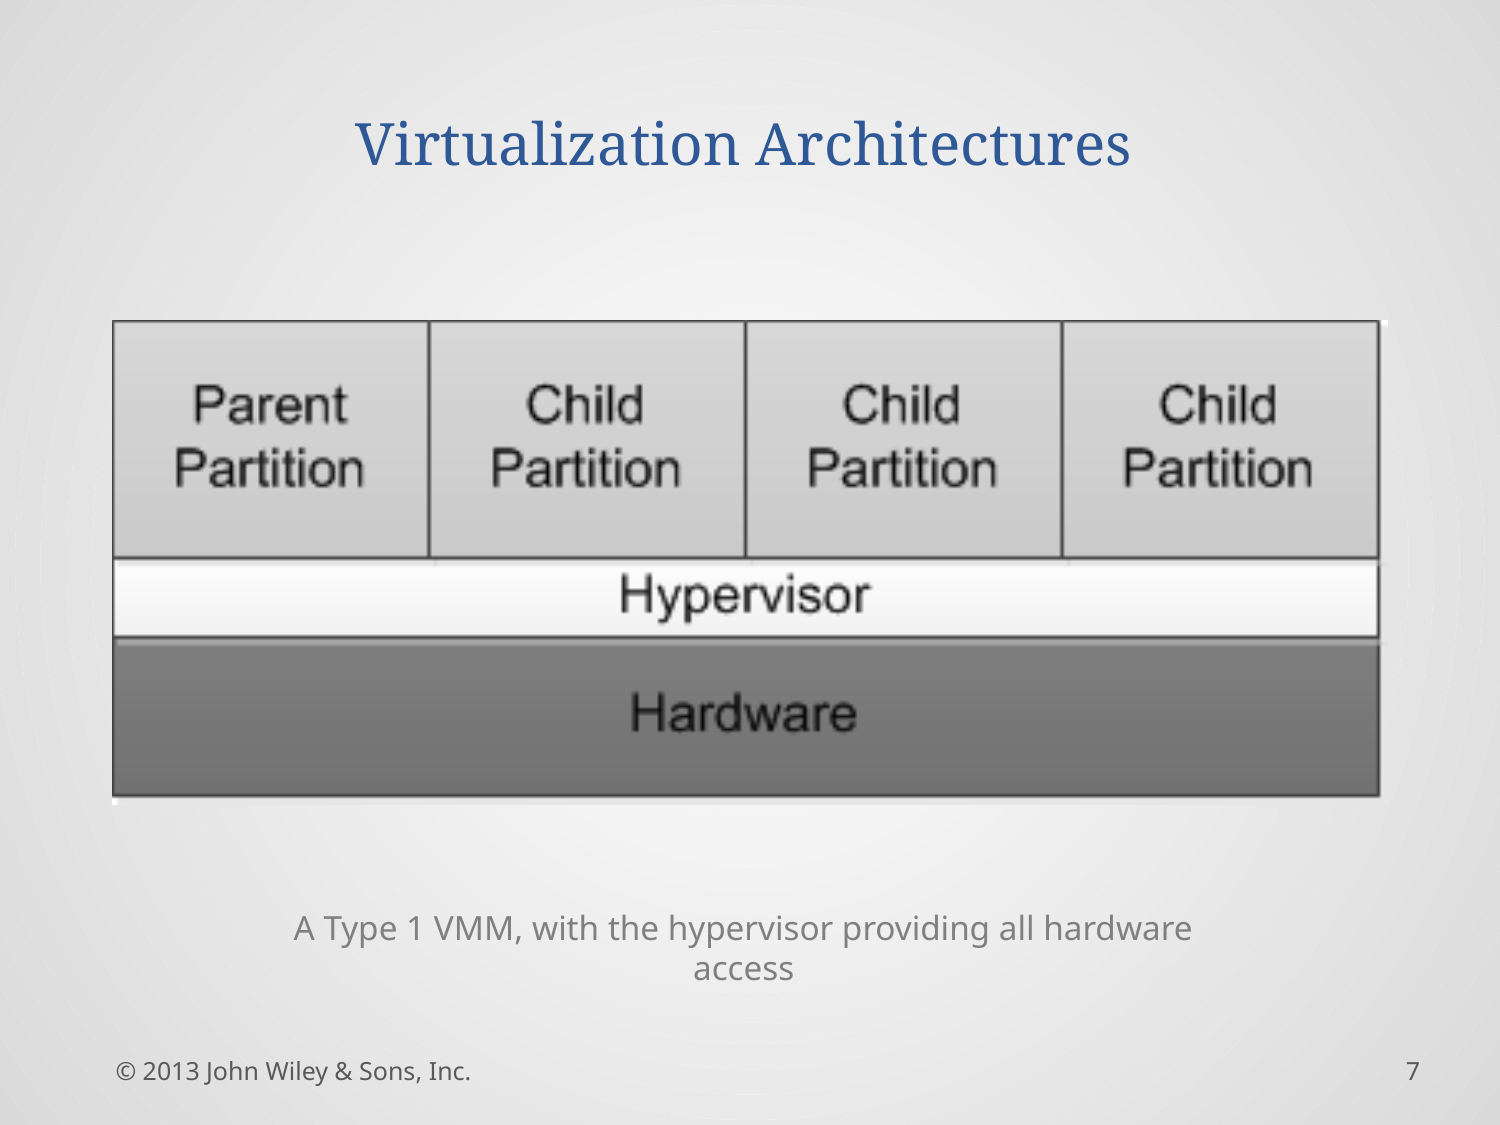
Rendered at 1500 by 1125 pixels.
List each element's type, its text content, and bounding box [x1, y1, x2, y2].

title Virtualization Architectures [275, 37, 1213, 185]
slide_number 7 [1401, 1042, 1494, 1103]
list A Type 1 VMM, with the hypervisor providing all hardware access [275, 900, 1213, 1041]
footer © 2013 John Wiley & Sons, Inc. [108, 1042, 576, 1103]
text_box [112, 319, 1388, 868]
